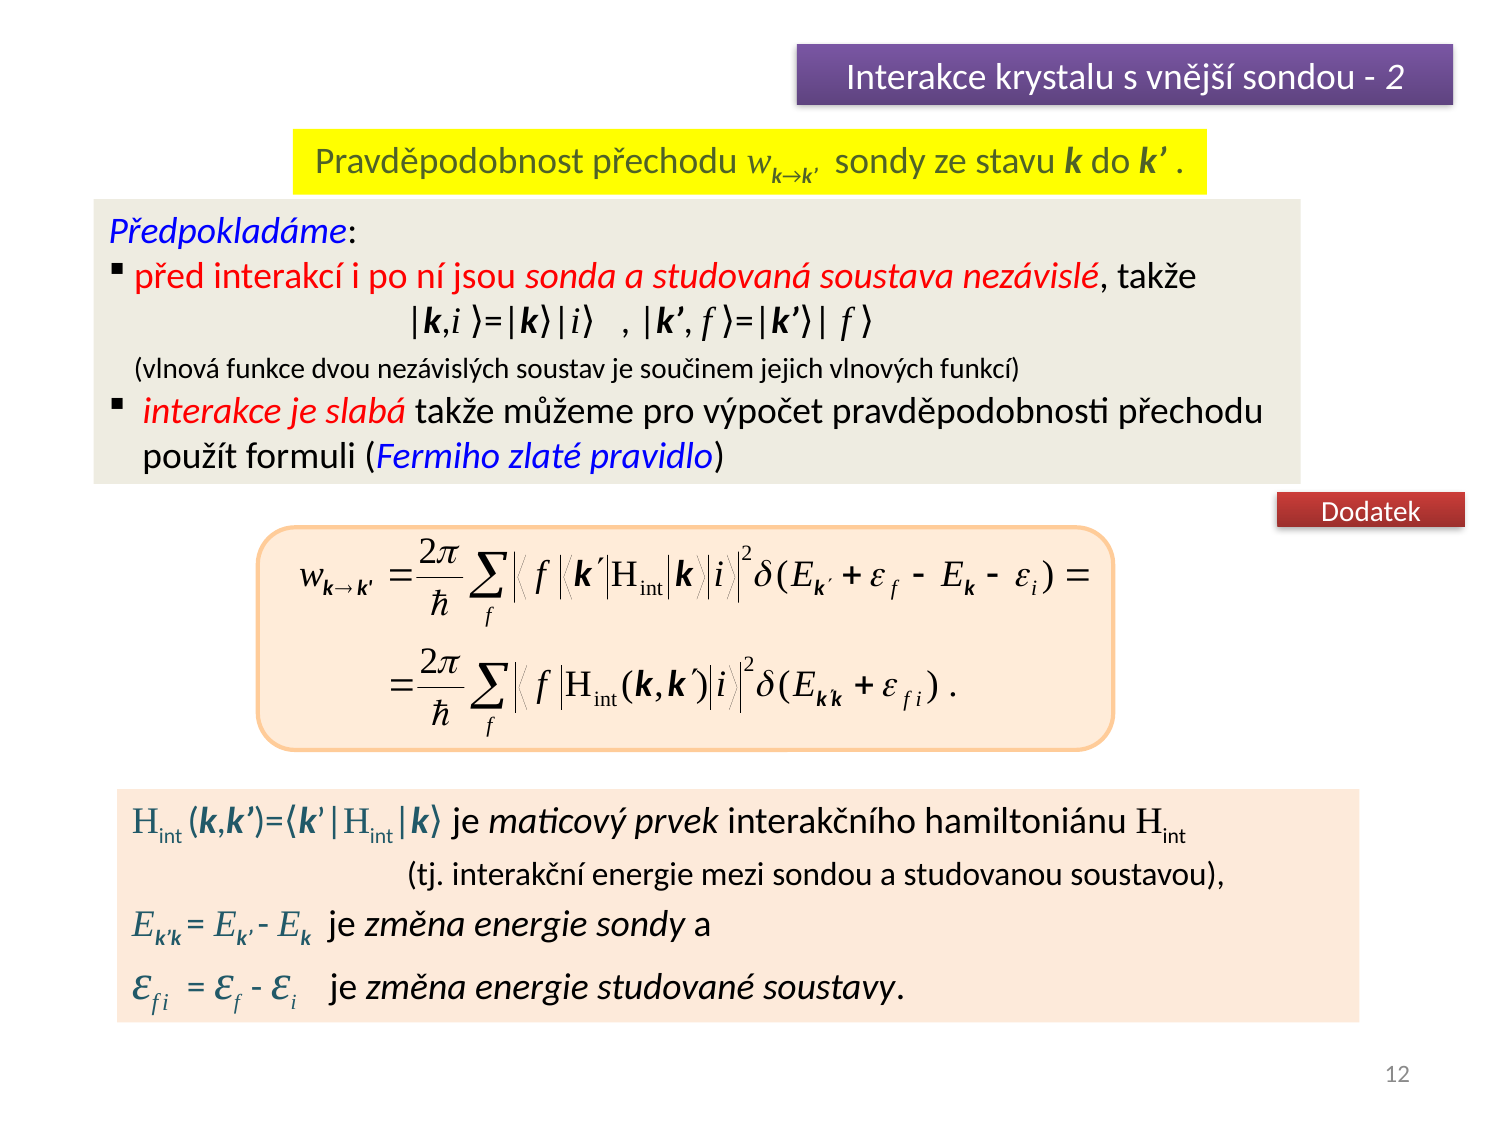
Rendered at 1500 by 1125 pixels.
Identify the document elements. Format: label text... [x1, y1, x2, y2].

text_box Předpokladáme: před interakcí i po ní jsou sonda a studovaná soustava nezávislé, takže |k,i ⟩=|k⟩|i⟩ , |k’, f ⟩=|k’⟩| f ⟩ (vlnová funkce dvou nezávislých soustav je součinem jejich vlnových funkcí) interakce je slabá takže můžeme pro výpočet pravděpodobnosti přechodu použít formuli (Fermiho zlaté pravidlo) [93, 199, 1301, 484]
text_box Interakce krystalu s vnější sondou - 2 [796, 44, 1454, 105]
text_box Pravděpodobnost přechodu wk→k’ sondy ze stavu k do k’ . [292, 128, 1207, 195]
slide_number 12 [1074, 1042, 1425, 1103]
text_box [116, 527, 1360, 997]
text_box Dodatek [1277, 492, 1465, 528]
